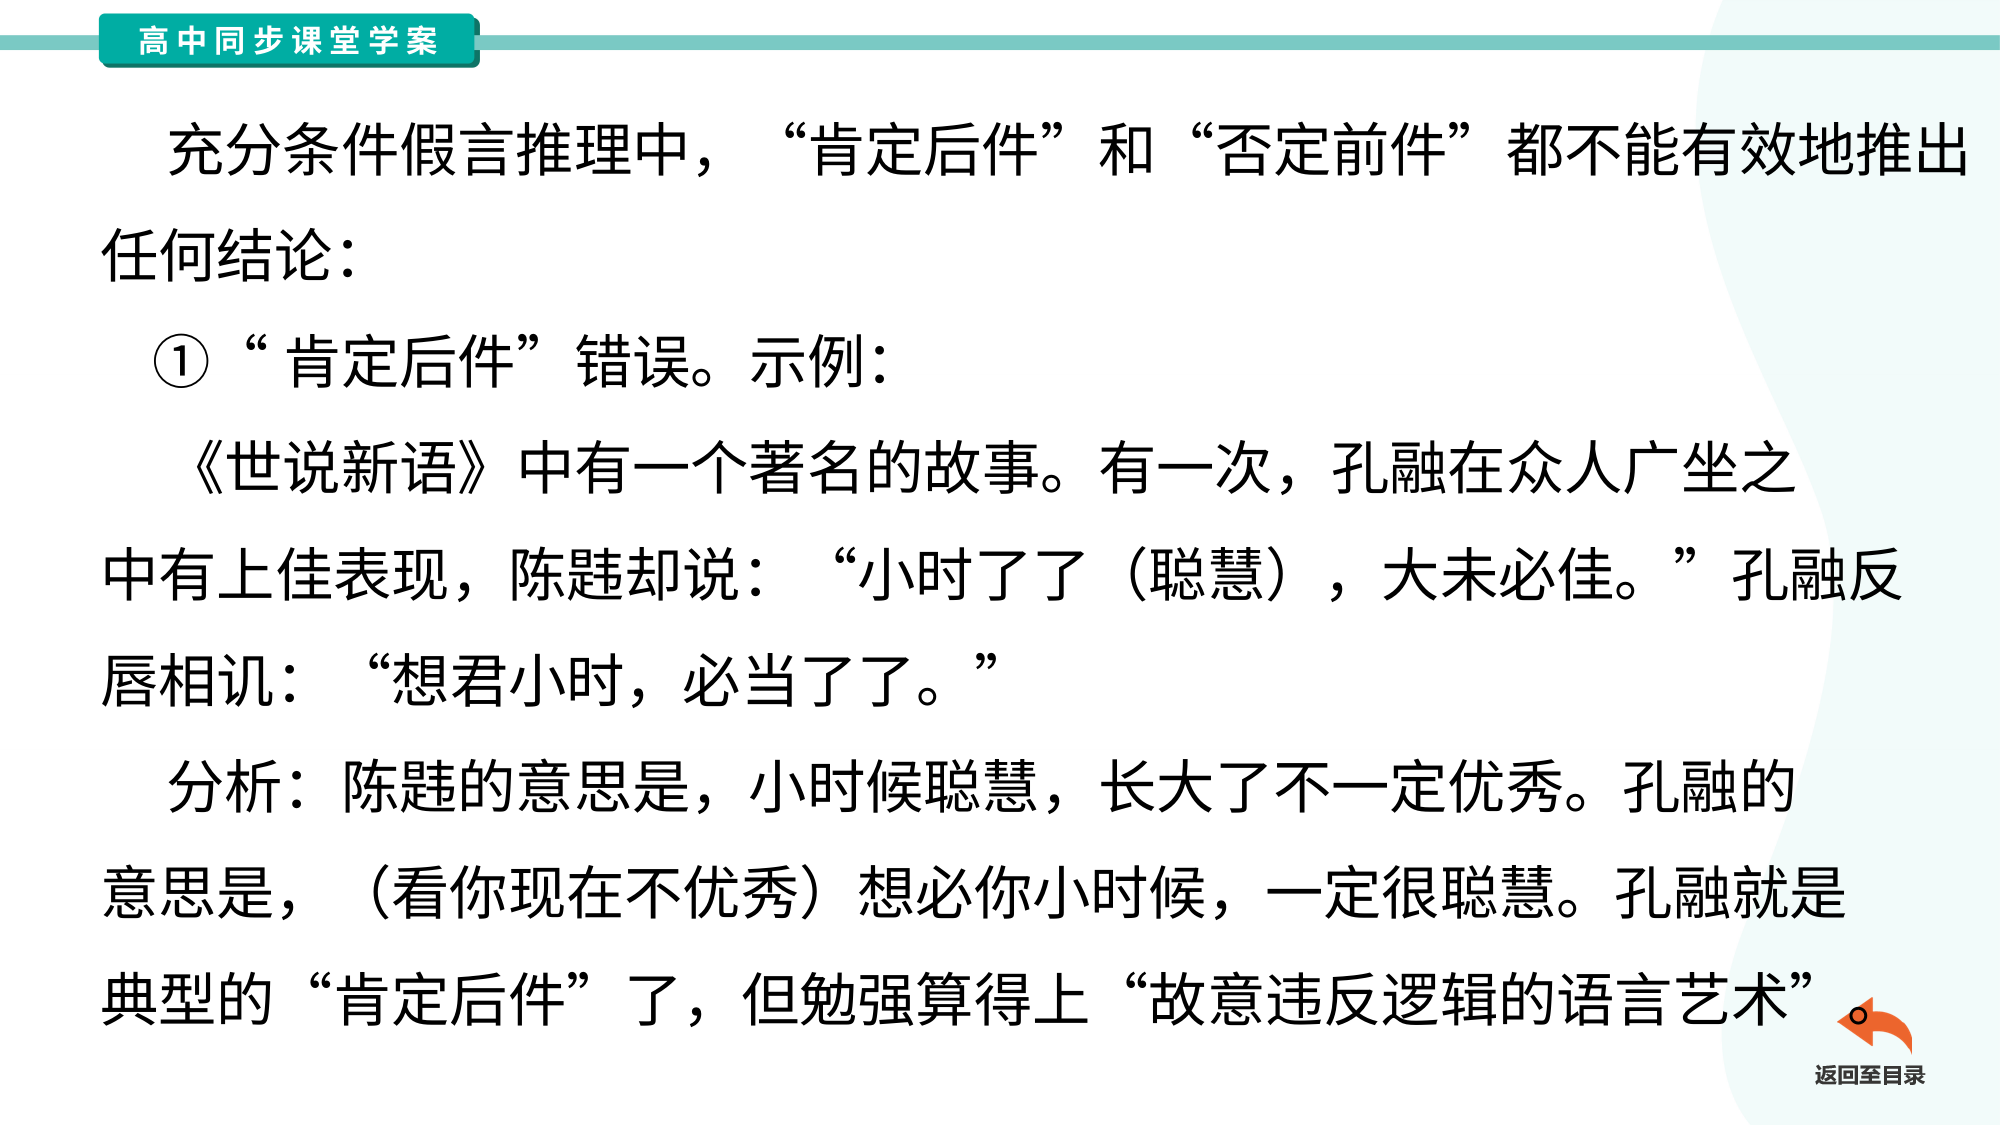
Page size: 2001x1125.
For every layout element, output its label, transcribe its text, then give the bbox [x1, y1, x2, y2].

text_box 充分条件假言推理中，“肯定后件”和“否定前件”都不能有效地推出 任何结论： ①“肯定后件”错误。示例： 《世说新语》中有一个著名的故事。有一次，孔融在众人广坐之 中有上佳表现，陈韪却说：“小时了了（聪慧），大未必佳。”孔融反 唇相讥：“想君小时，必当了了。” 分析：陈韪的意思是，小时候聪慧，长大了不一定优秀。孔融的 意思是，（看你现在不优秀）想必你小时候，一定很聪慧。孔融就是 典型的“肯定后件”了，但勉强算得上“故意违反逻辑的语言艺术”。 [100, 76, 1899, 1033]
picture [0, 0, 2000, 1125]
